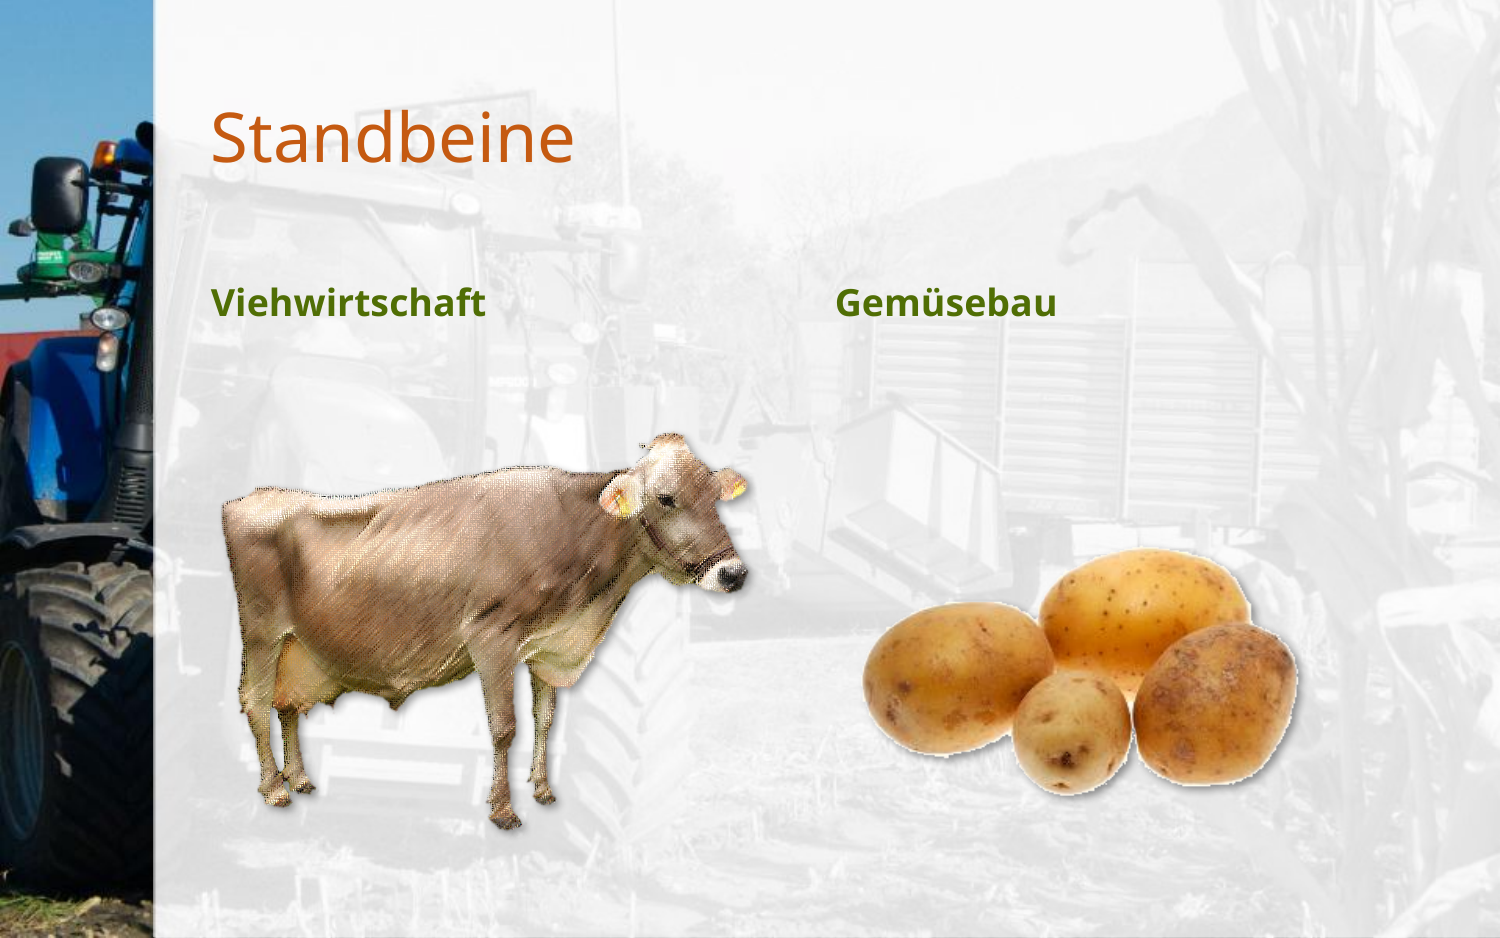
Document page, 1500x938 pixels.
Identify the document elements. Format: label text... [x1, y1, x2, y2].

list Viehwirtschaft [195, 243, 796, 332]
picture [0, 0, 153, 938]
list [195, 369, 796, 846]
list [819, 501, 1336, 846]
title Standbeine [195, 49, 1420, 232]
list Gemüsebau [819, 243, 1420, 332]
